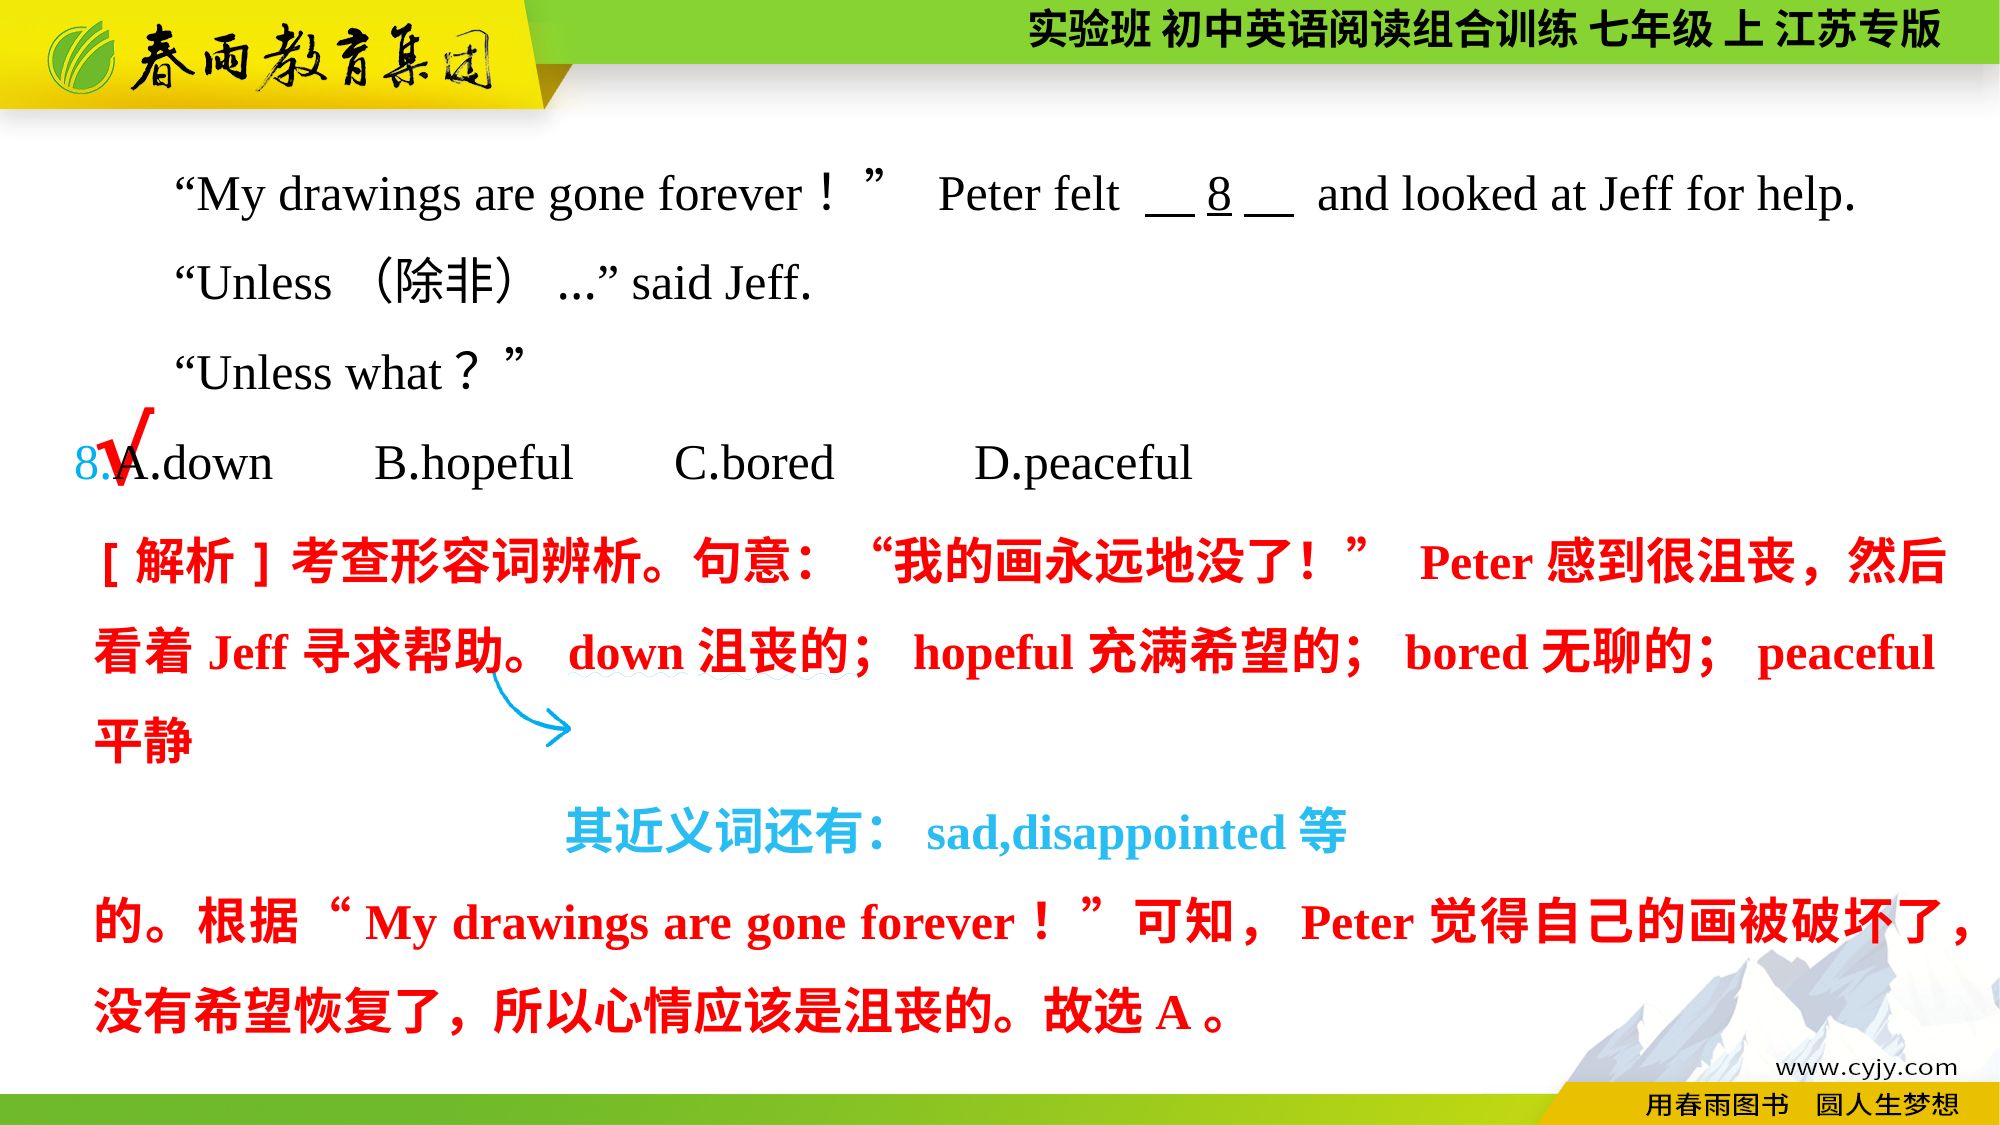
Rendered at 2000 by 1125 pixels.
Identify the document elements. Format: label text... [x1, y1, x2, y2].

picture [0, 0, 2000, 1125]
list “My drawings are gone forever！” Peter felt 8 and looked at Jeff for help. “Unless（除非）...” said Jeff. “Unless what？” 8.A.down B.hopeful C.bored D.peaceful [59, 122, 1944, 502]
text_box [解析]考查形容词辨析。句意：“我的画永远地没了！” Peter感到很沮丧，然后看着Jeff寻求帮助。down沮丧的；hopeful充满希望的；bored无聊的；peaceful平静 其近义词还有：sad,disappointed等 的。根据“My drawings are gone forever！”可知，Peter觉得自己的画被破坏了，没有希望恢复了，所以心情应该是沮丧的。故选A。 [78, 491, 1963, 1047]
